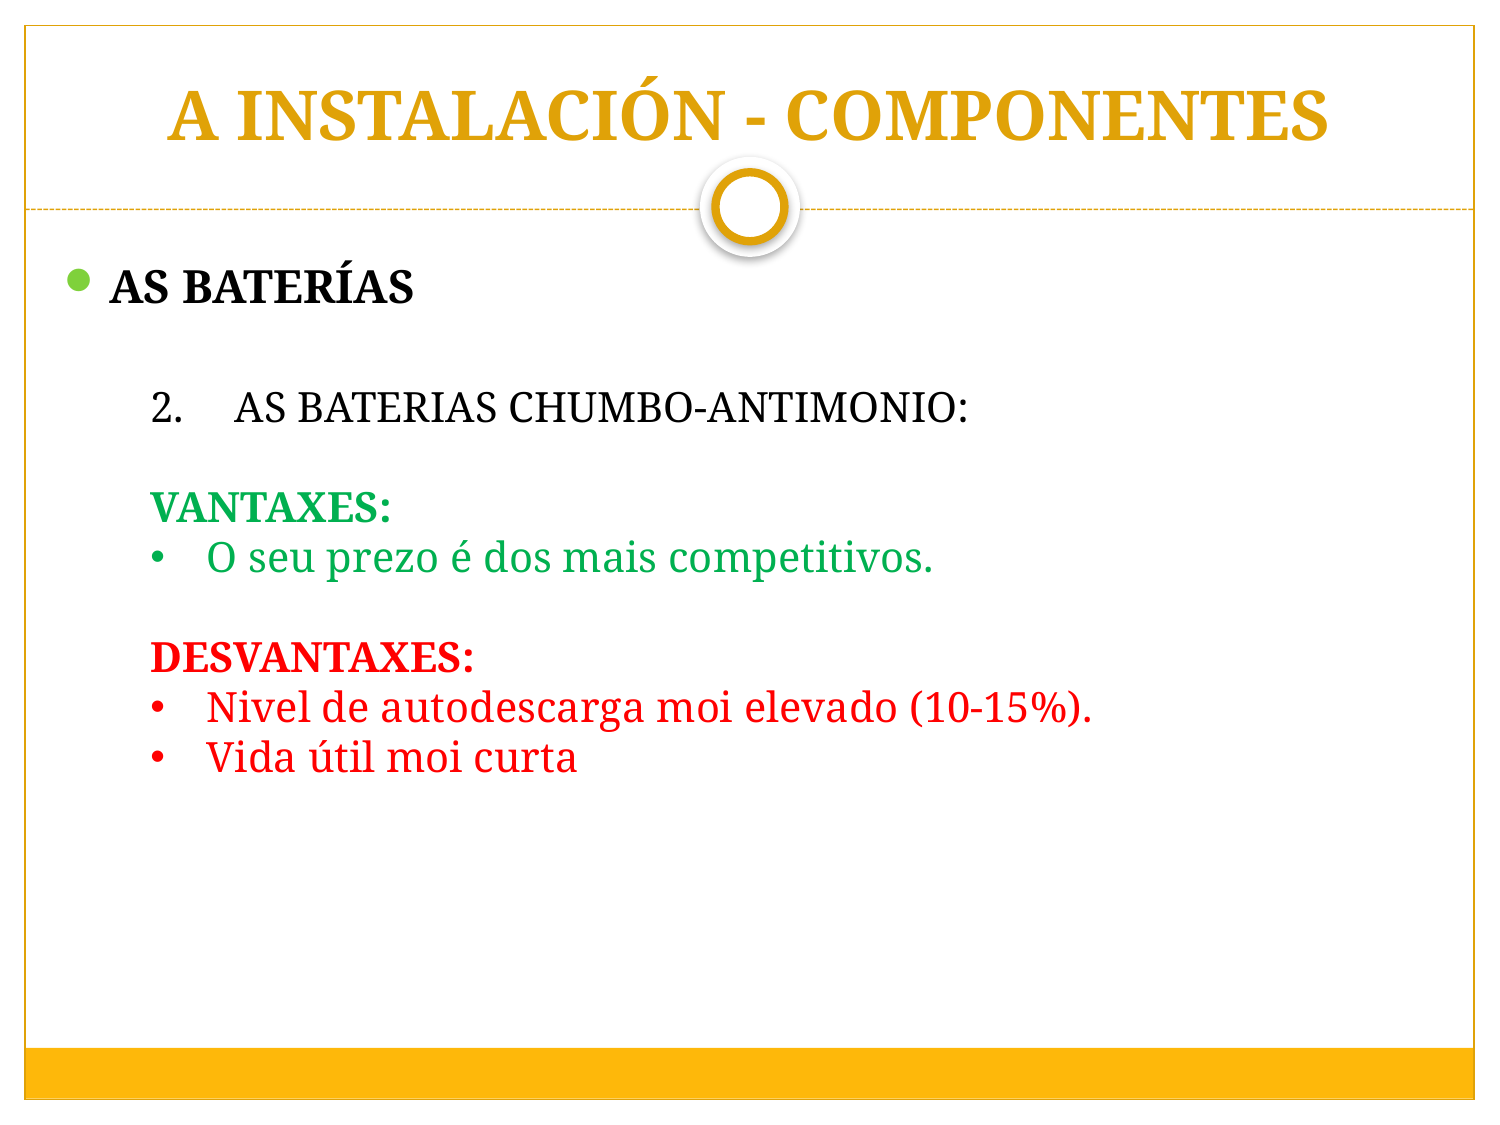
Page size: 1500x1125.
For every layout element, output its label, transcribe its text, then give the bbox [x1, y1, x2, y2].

text_box AS BATERIAS CHUMBO-ANTIMONIO: VANTAXES: O seu prezo é dos mais competitivos. DESVANTAXES: Nivel de autodescarga moi elevado (10-15%). Vida útil moi curta [135, 373, 1388, 789]
title A INSTALACIÓN - COMPONENTES [49, 37, 1450, 162]
list AS BATERÍAS [49, 250, 1445, 1001]
